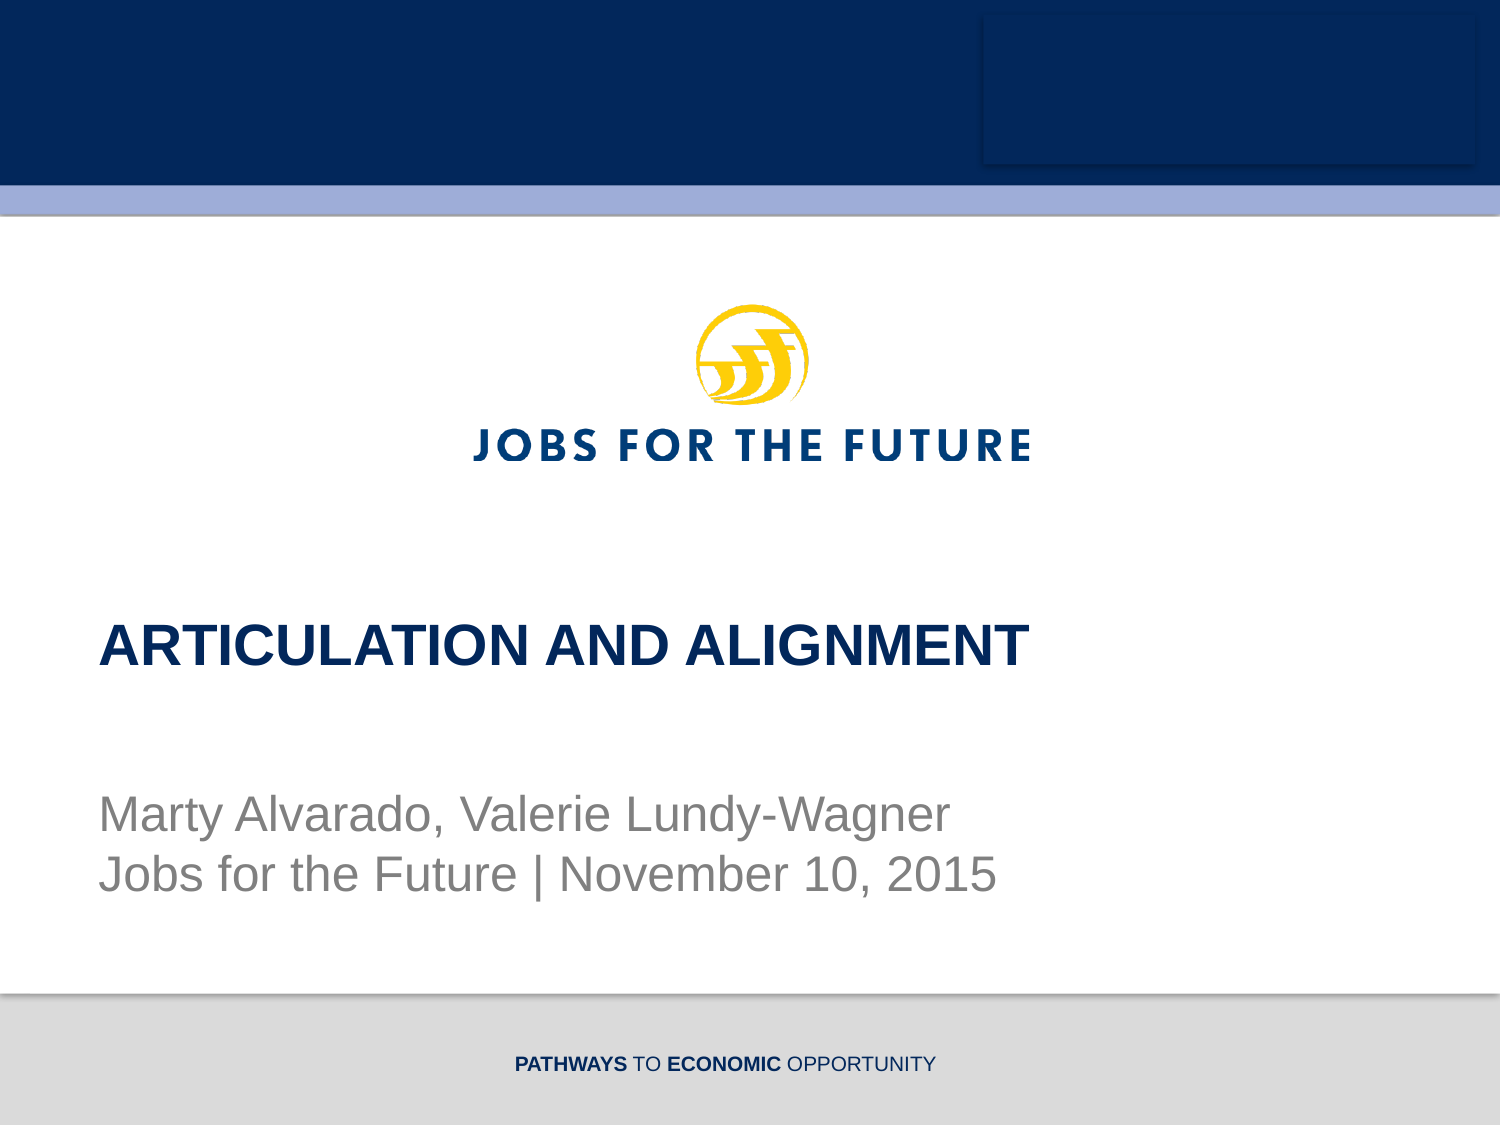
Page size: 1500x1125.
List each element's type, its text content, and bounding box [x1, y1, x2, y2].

title Marty Alvarado, Valerie Lundy-Wagner Jobs for the Future | November 10, 2015 [83, 775, 1442, 998]
list ARTICULATION AND ALIGNMENT [83, 599, 1442, 775]
